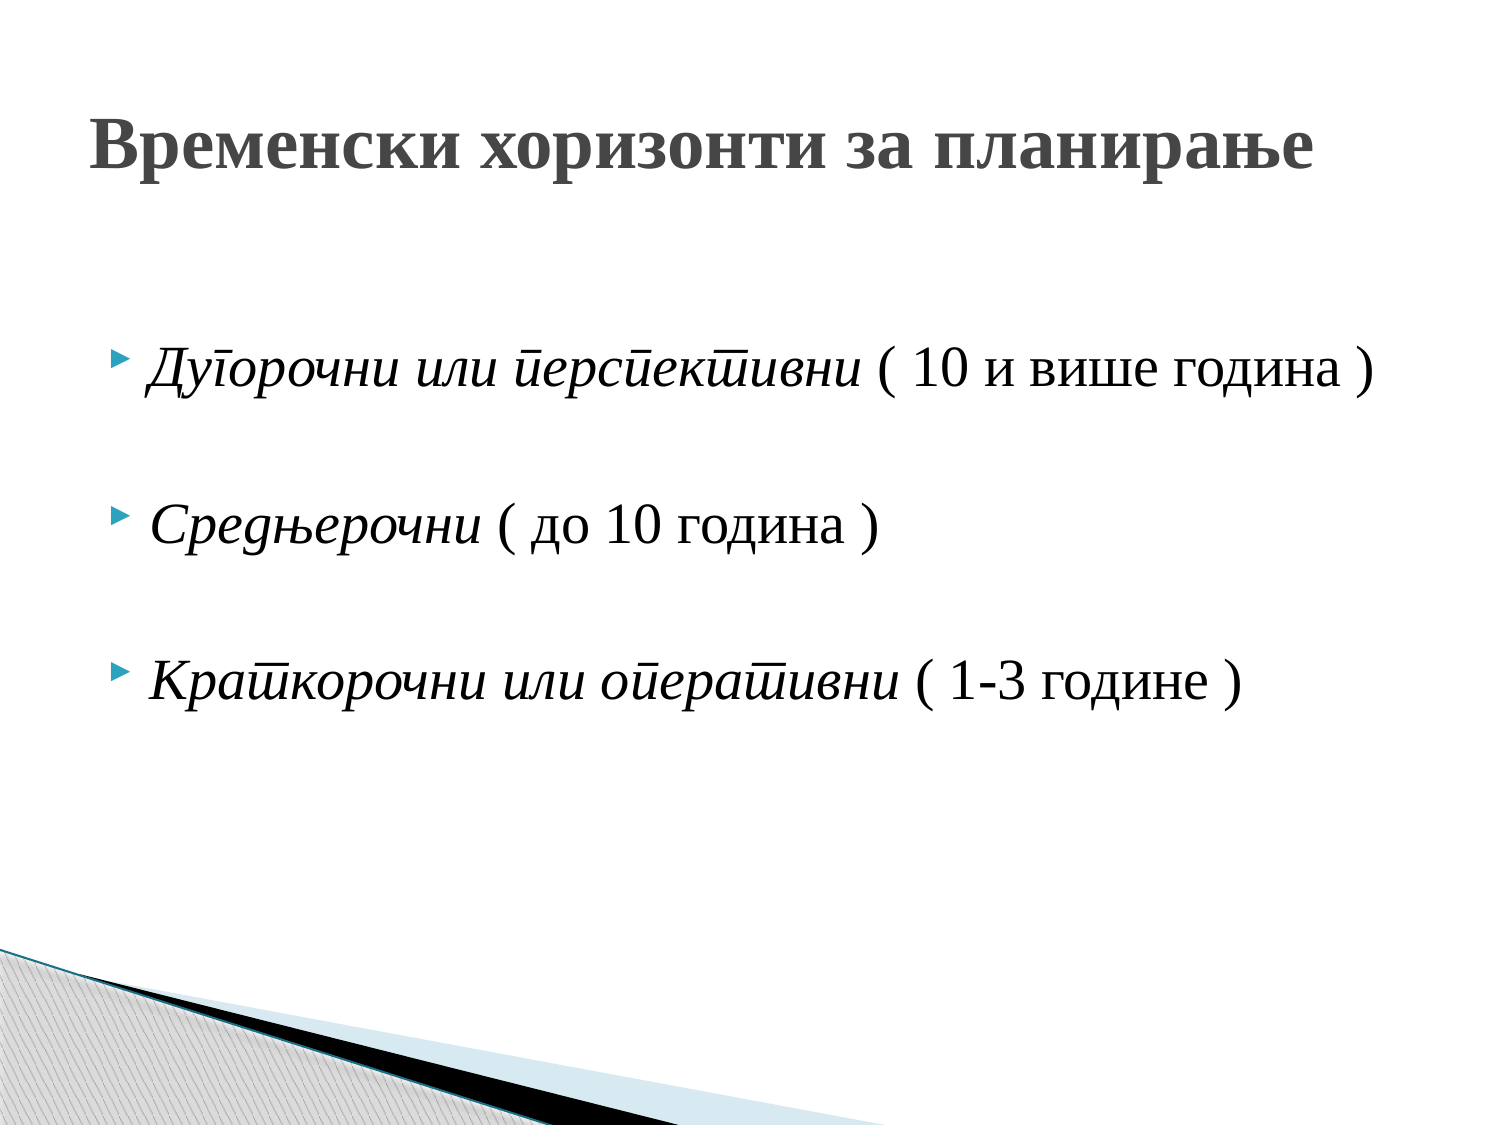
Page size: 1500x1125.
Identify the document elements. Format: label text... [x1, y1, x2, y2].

title Временски хоризонти за планирање [75, 45, 1425, 233]
list Дугорочни или перспективни ( 10 и више година ) Средњерочни ( до 10 година ) Краткорочни или оперативни ( 1-3 године ) [75, 243, 1425, 986]
